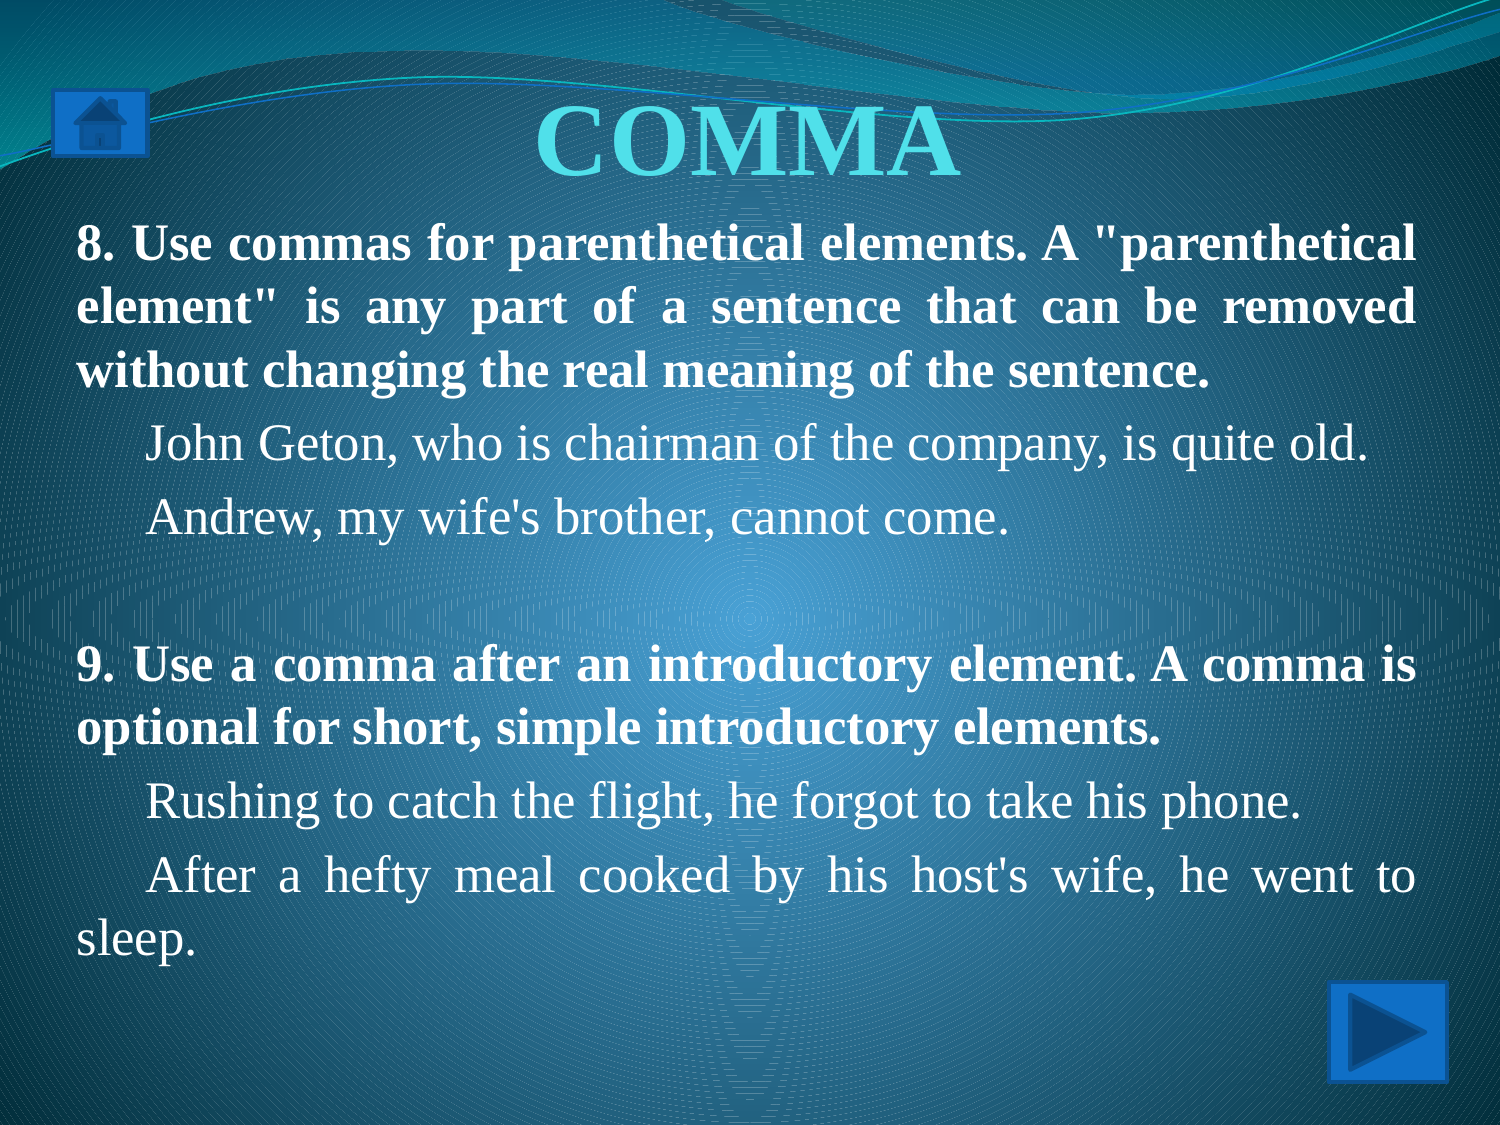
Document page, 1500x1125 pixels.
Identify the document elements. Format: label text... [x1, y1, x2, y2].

subtitle 8. Use commas for parenthetical elements. A "parenthetical element" is any part of a sentence that can be removed without changing the real meaning of the sentence. John Geton, who is chairman of the company, is quite old. Andrew, my wife's brother, cannot come. 9. Use a comma after an introductory element. A comma is optional for short, simple introductory elements. Rushing to catch the flight, he forgot to take his phone. After a hefty meal cooked by his host's wife, he went to sleep. [76, 149, 1424, 1094]
title COMMA [112, 0, 1388, 149]
text_box [1327, 980, 1449, 1084]
text_box [51, 88, 150, 158]
